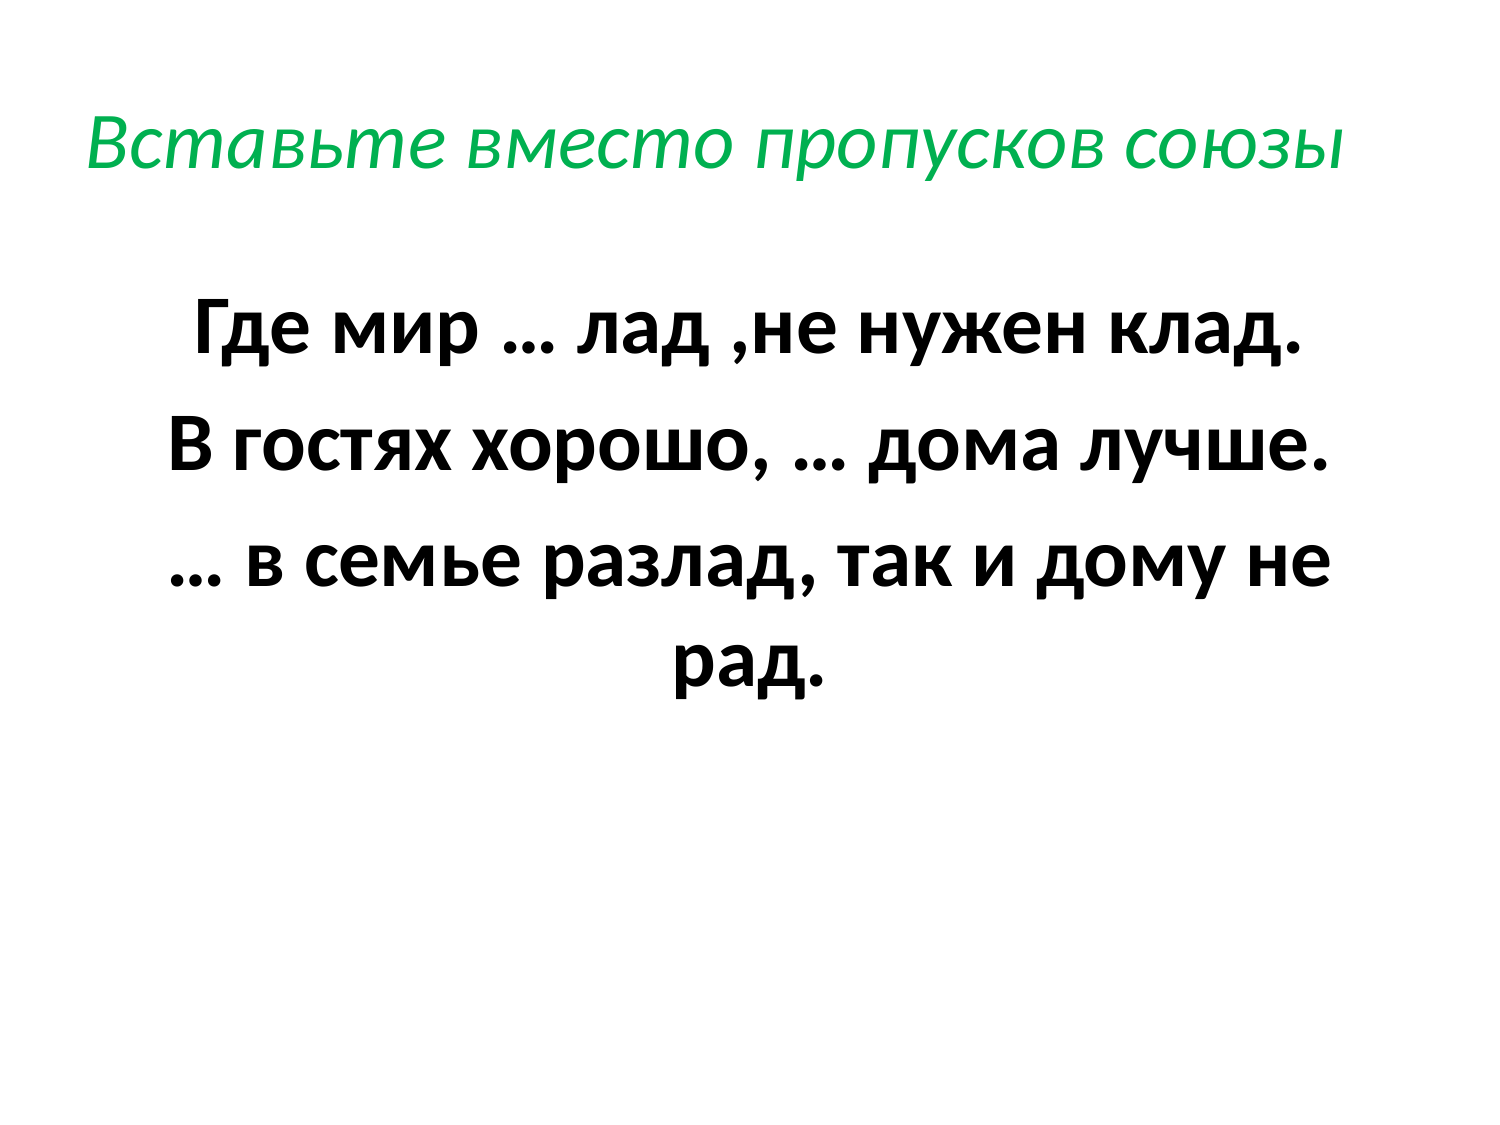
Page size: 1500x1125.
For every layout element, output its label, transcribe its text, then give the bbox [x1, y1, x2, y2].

title Вставьте вместо пропусков союзы [41, 42, 1392, 231]
list Где мир … лад ,не нужен клад. В гостях хорошо, … дома лучше. … в семье разлад, так и дому не рад. [75, 262, 1425, 1005]
